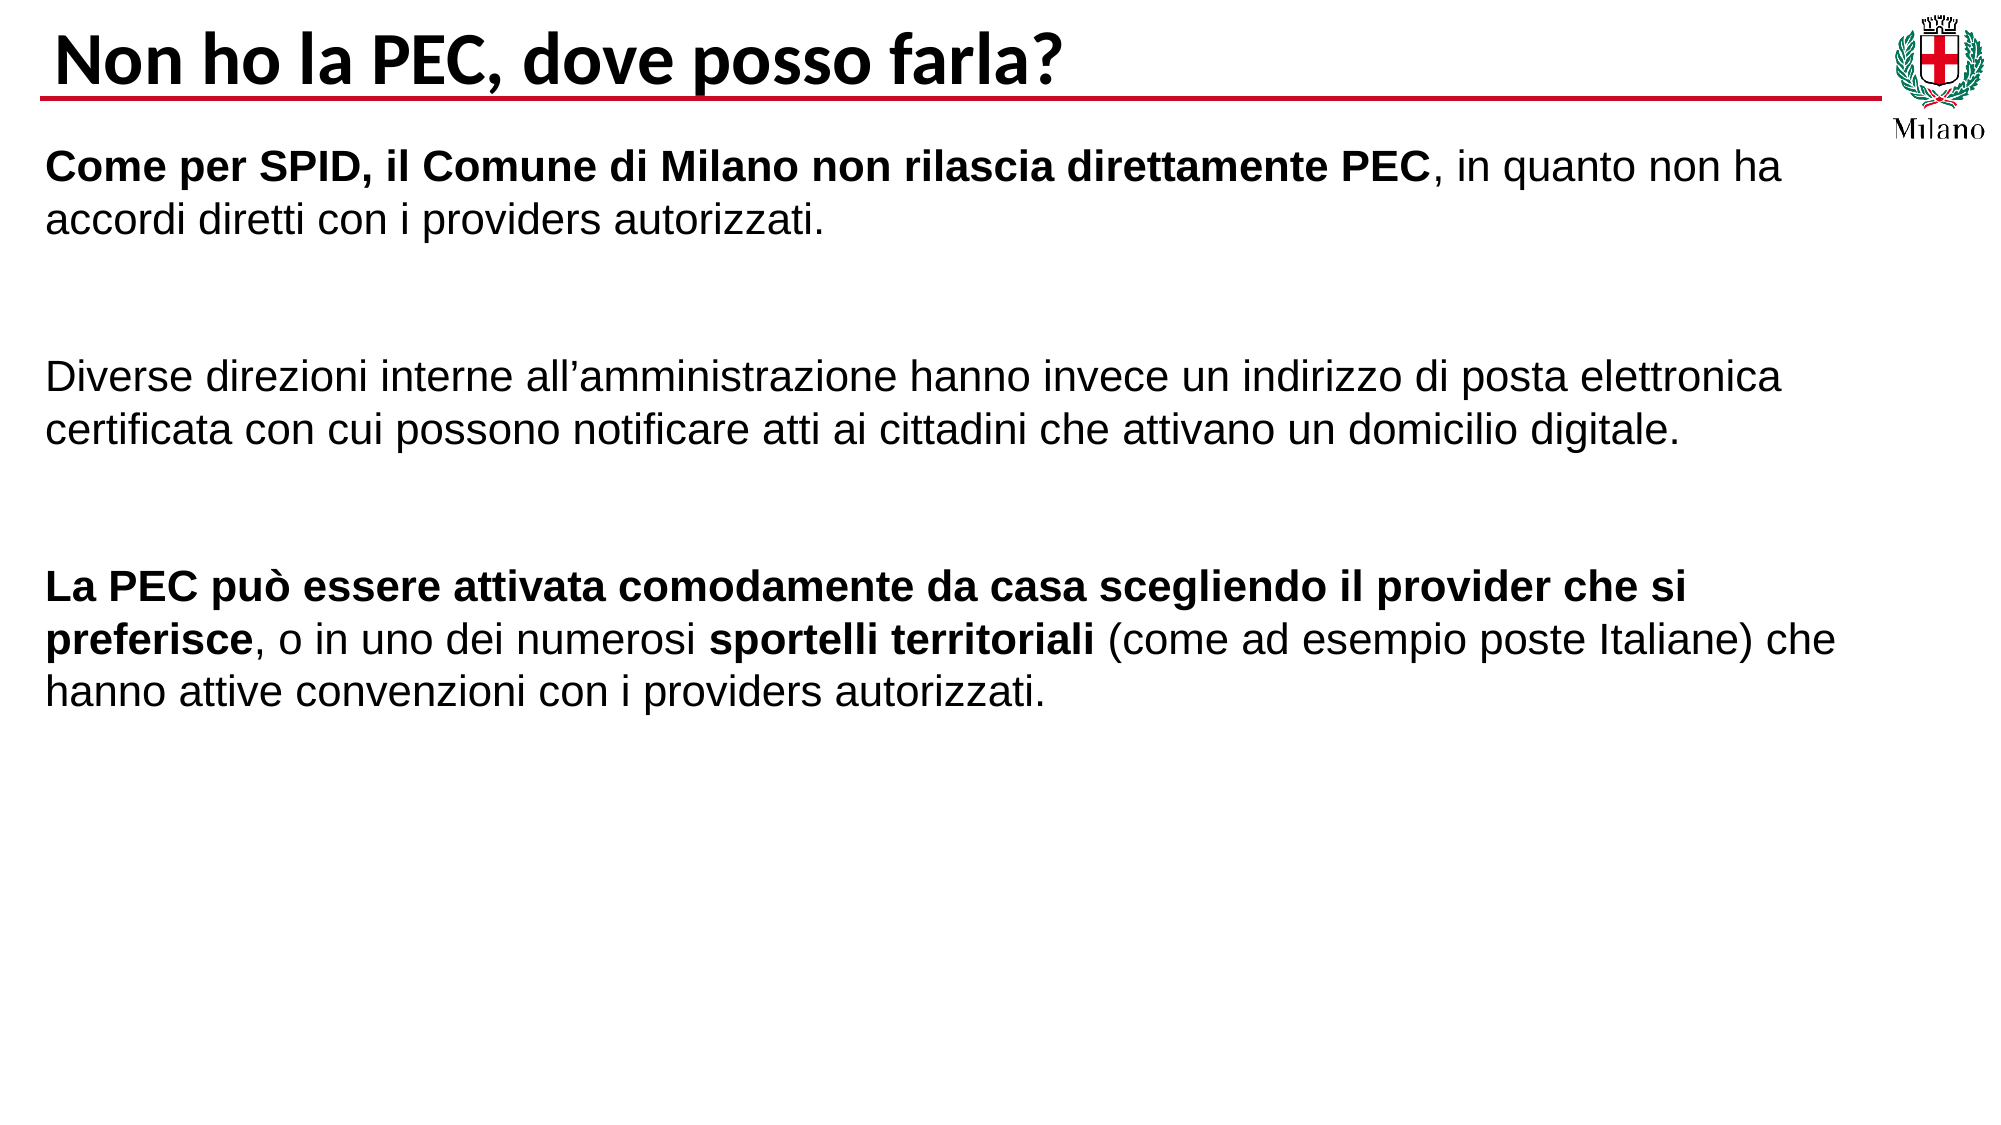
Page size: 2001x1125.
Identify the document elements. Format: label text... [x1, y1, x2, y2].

picture [1832, 0, 2000, 153]
text_box Non ho la PEC, dove posso farla? [39, 1, 1340, 98]
text_box Come per SPID, il Comune di Milano non rilascia direttamente PEC, in quanto non ha accordi diretti con i providers autorizzati. Diverse direzioni interne all’amministrazione hanno invece un indirizzo di posta elettronica certificata con cui possono notificare atti ai cittadini che attivano un domicilio digitale. La PEC può essere attivata comodamente da casa scegliendo il provider che si preferisce, o in uno dei numerosi sportelli territoriali (come ad esempio poste Italiane) che hanno attive convenzioni con i providers autorizzati. [30, 130, 1883, 769]
text_box Non ho la PEC, dove posso farla? [39, 99, 1340, 107]
